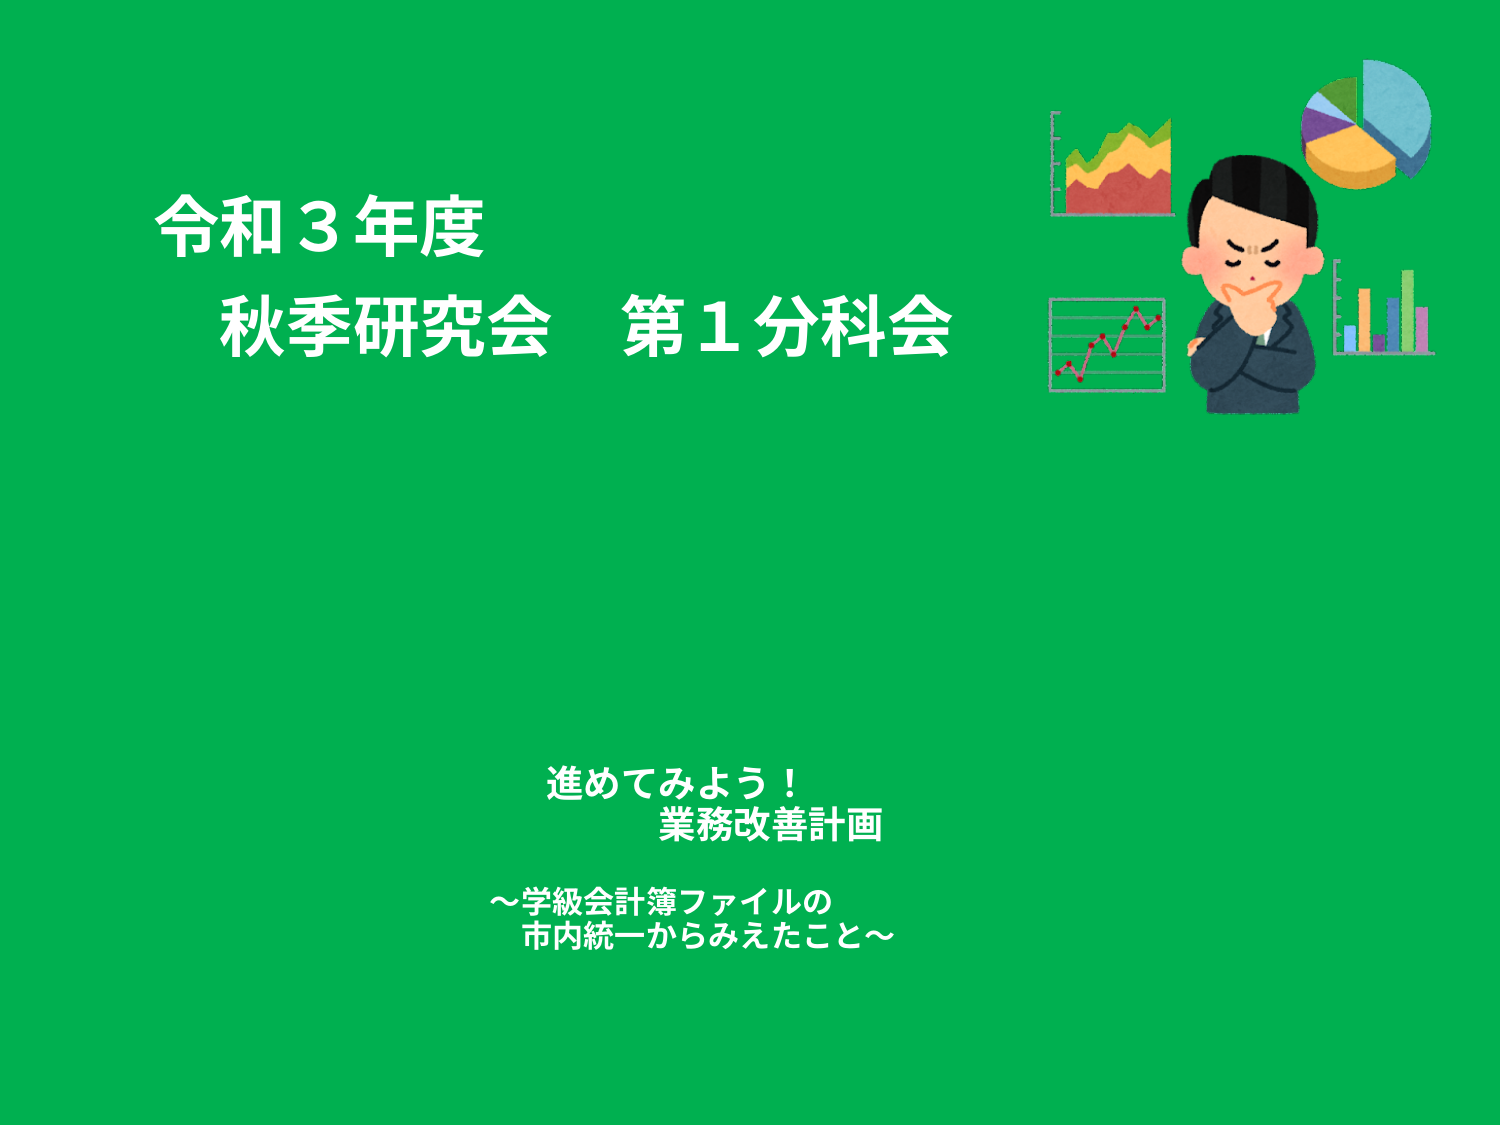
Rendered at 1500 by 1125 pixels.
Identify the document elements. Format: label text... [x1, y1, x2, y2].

picture [1035, 45, 1447, 434]
text_box 令和３年度 秋季研究会 第１分科会 [138, 176, 1035, 302]
title 進めてみよう！ 業務改善計画 ～学級会計簿ファイルの 市内統一からみえたこと～ [0, 752, 1447, 962]
